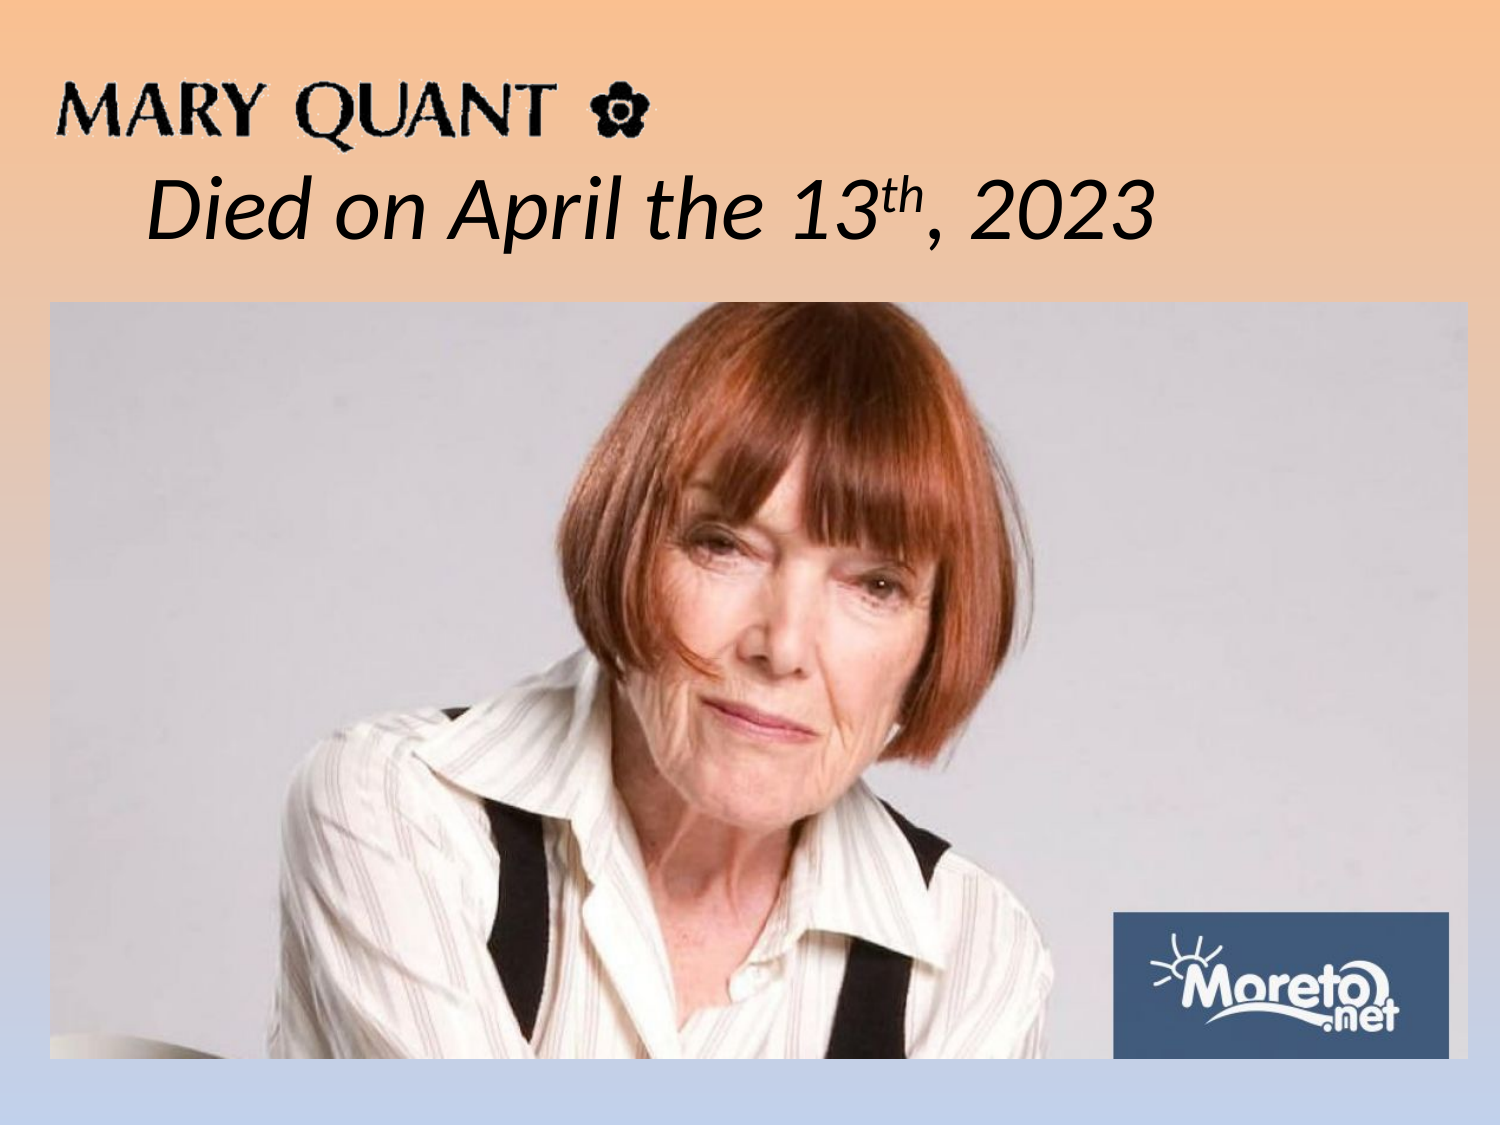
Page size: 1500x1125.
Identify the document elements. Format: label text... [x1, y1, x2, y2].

picture [0, 1, 741, 204]
picture [50, 302, 1469, 1059]
title Died on April the 13th, 2023 [123, 109, 1177, 297]
